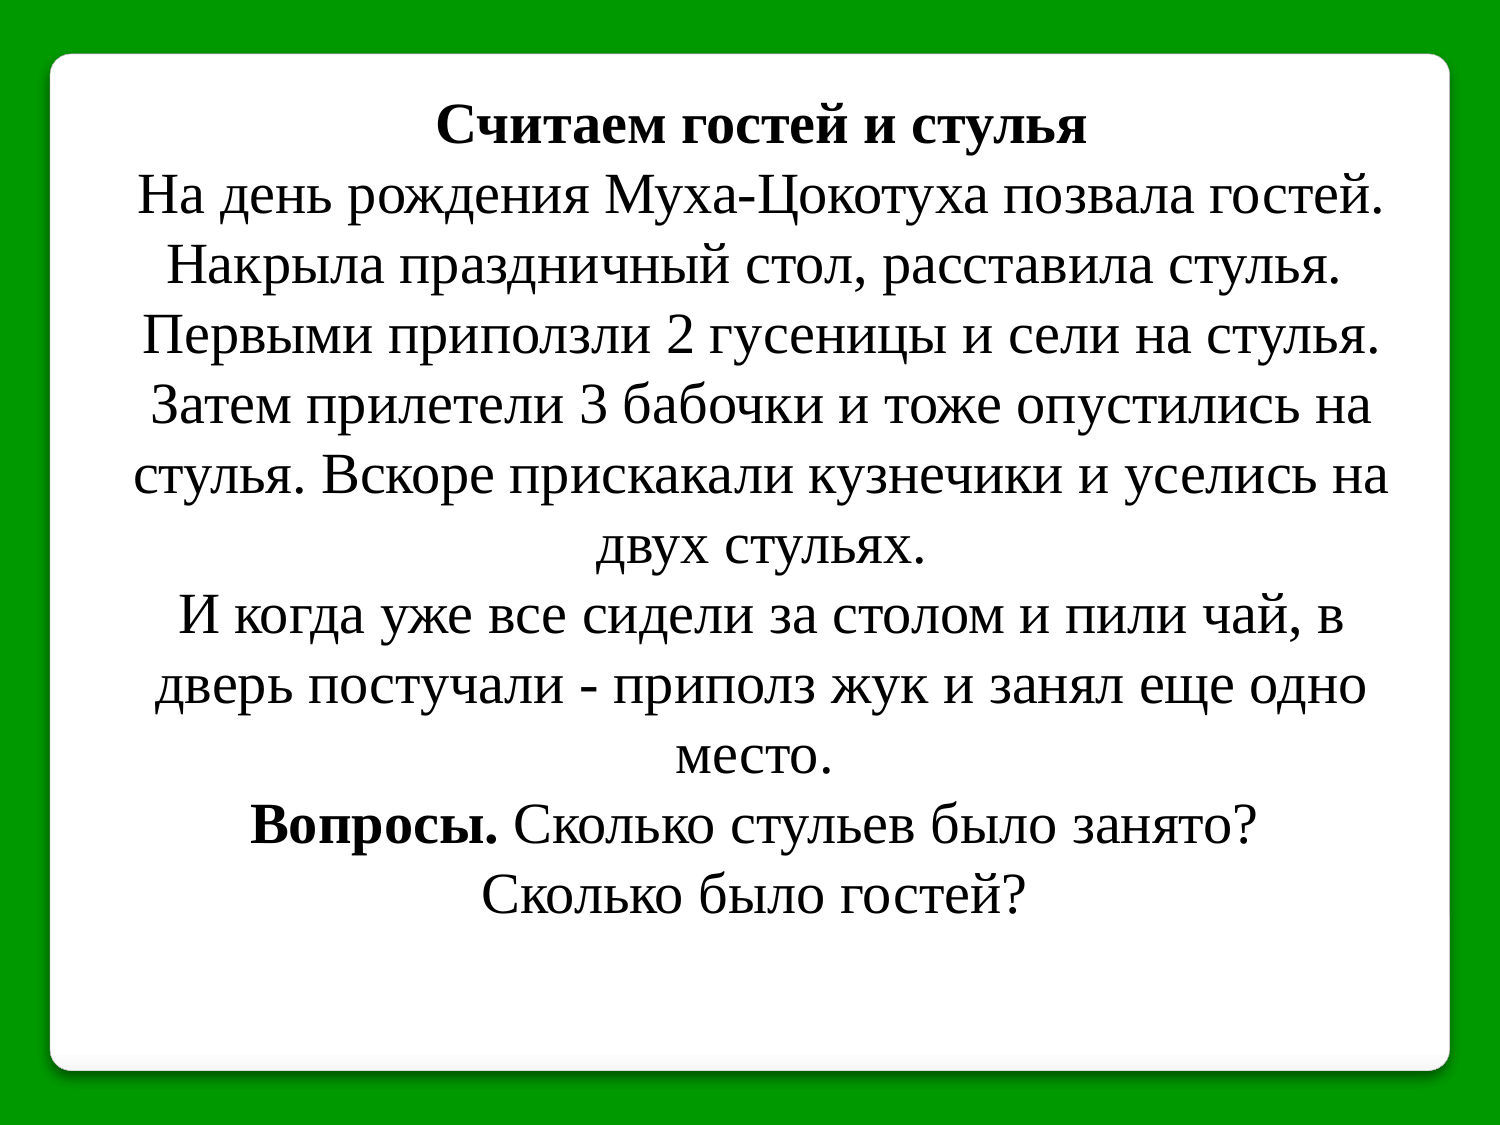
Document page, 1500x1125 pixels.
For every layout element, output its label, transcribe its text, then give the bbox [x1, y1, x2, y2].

text_box Считаем гостей и стулья На день рождения Муха-Цокотуха позвала гостей. Накрыла праздничный стол, расставила стулья. Первыми приползли 2 гусеницы и сели на стулья. Затем прилетели 3 бабочки и тоже опустились на стулья. Вскоре прискакали кузнечики и уселись на двух стульях. И когда уже все сидели за столом и пили чай, в дверь постучали - приполз жук и занял еще одно место. Вопросы. Сколько стульев было занято? Сколько было гостей? [100, 78, 1424, 933]
